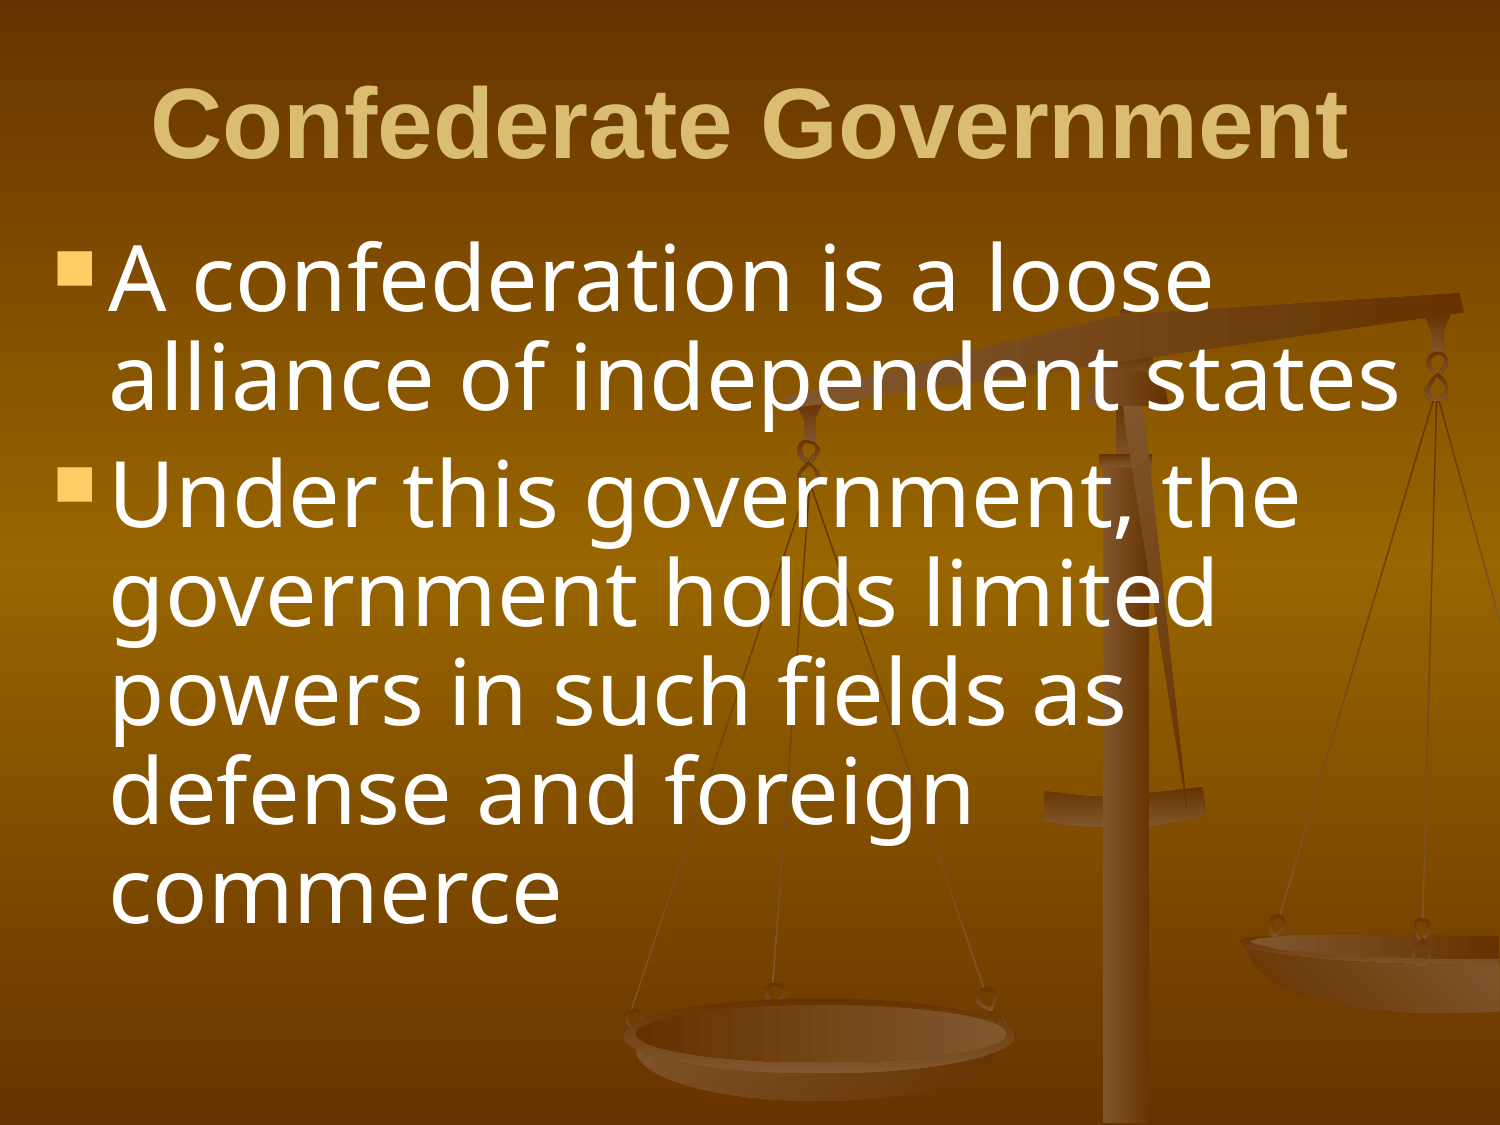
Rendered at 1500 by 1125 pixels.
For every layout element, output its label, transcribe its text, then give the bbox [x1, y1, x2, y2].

list A confederation is a loose alliance of independent states Under this government, the government holds limited powers in such fields as defense and foreign commerce [37, 224, 1463, 1063]
title Confederate Government [74, 24, 1426, 213]
